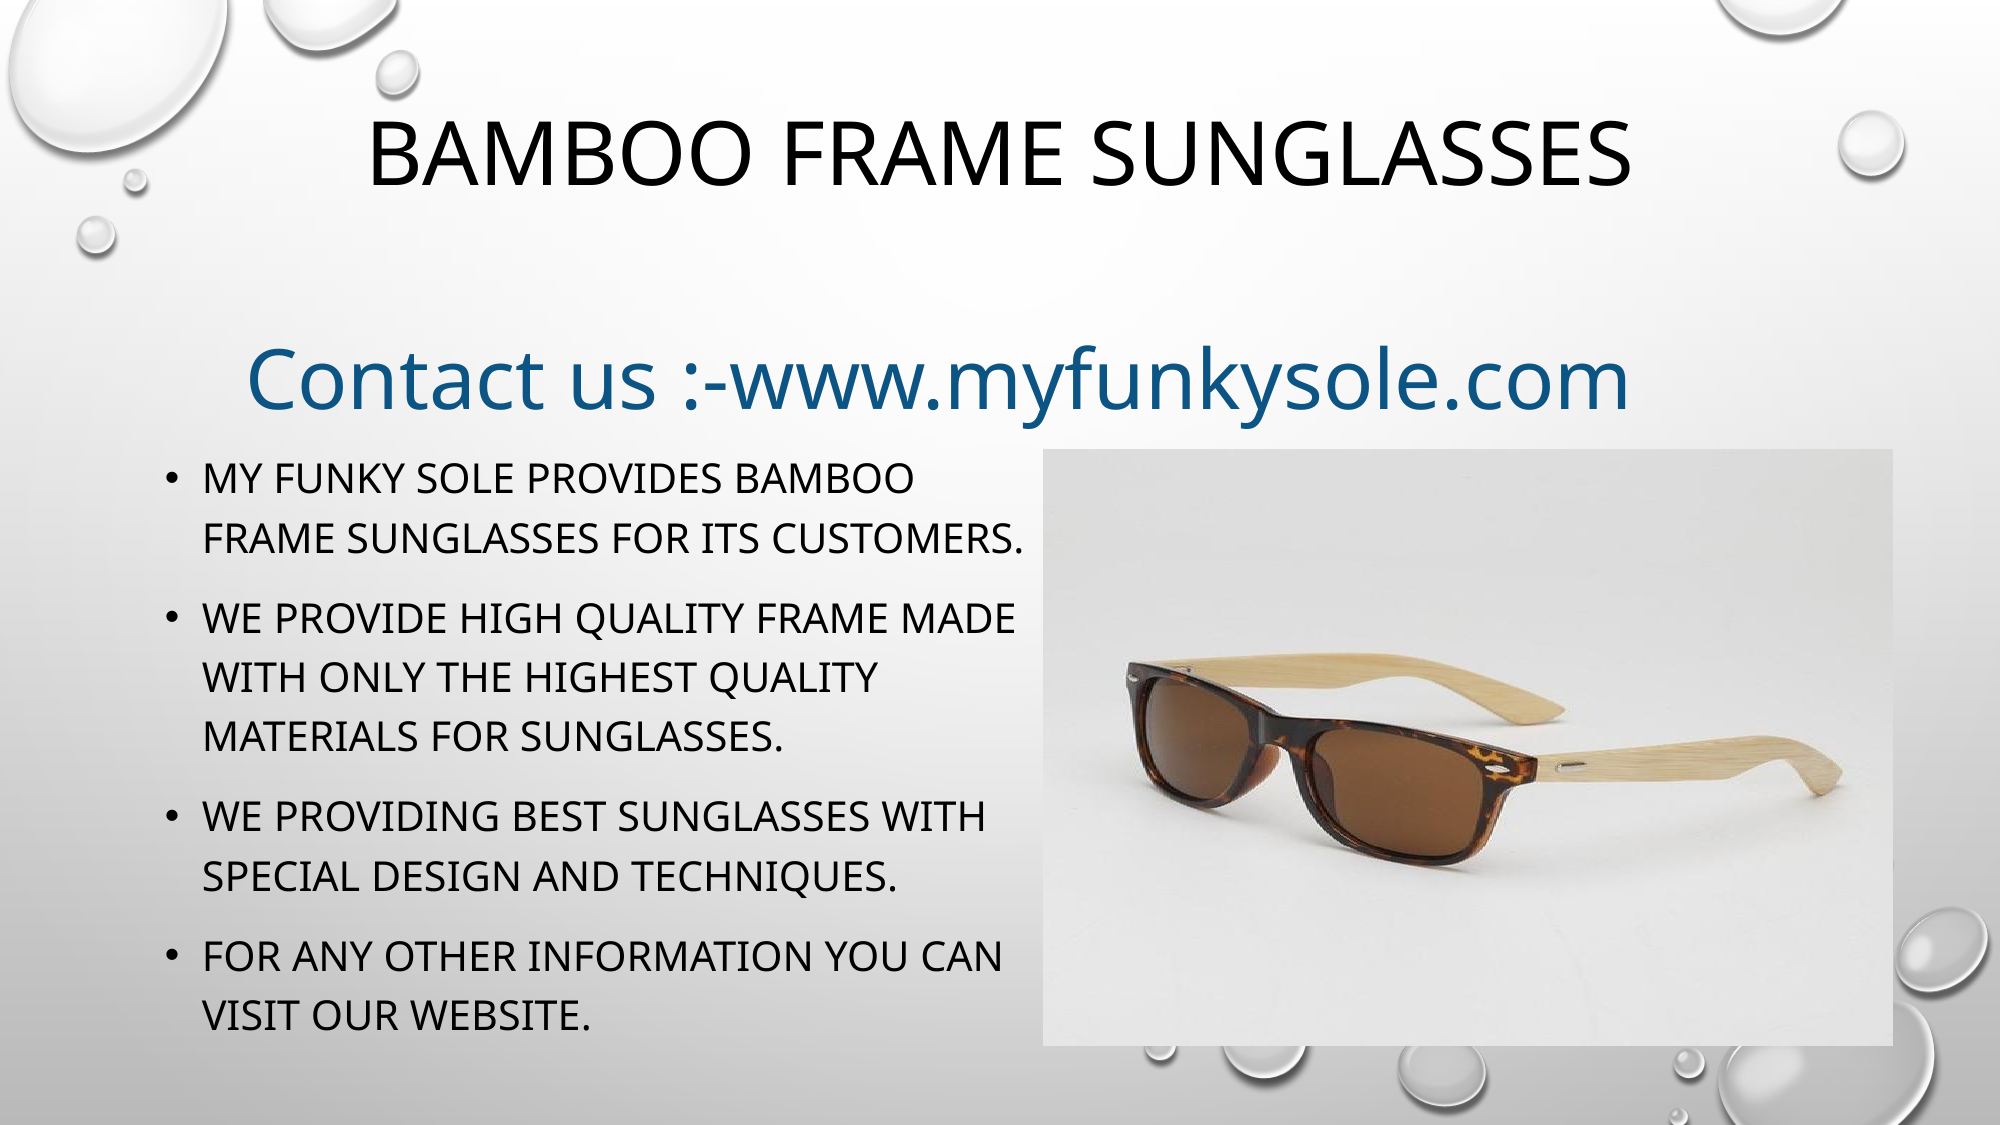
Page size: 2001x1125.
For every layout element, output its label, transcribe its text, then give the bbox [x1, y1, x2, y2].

title Bamboo Frame Sunglasses [149, 101, 1851, 319]
picture [0, 0, 2000, 1125]
list My funky sole provides bamboo frame sunglasses for its customers. We provide high quality frame made with only the highest quality materials for sunglasses. We providing best sunglasses with special design and techniques. For any other information you can visit our website. [149, 435, 1044, 1065]
text_box Contact us :-www.myfunkysole.com [230, 319, 1716, 434]
